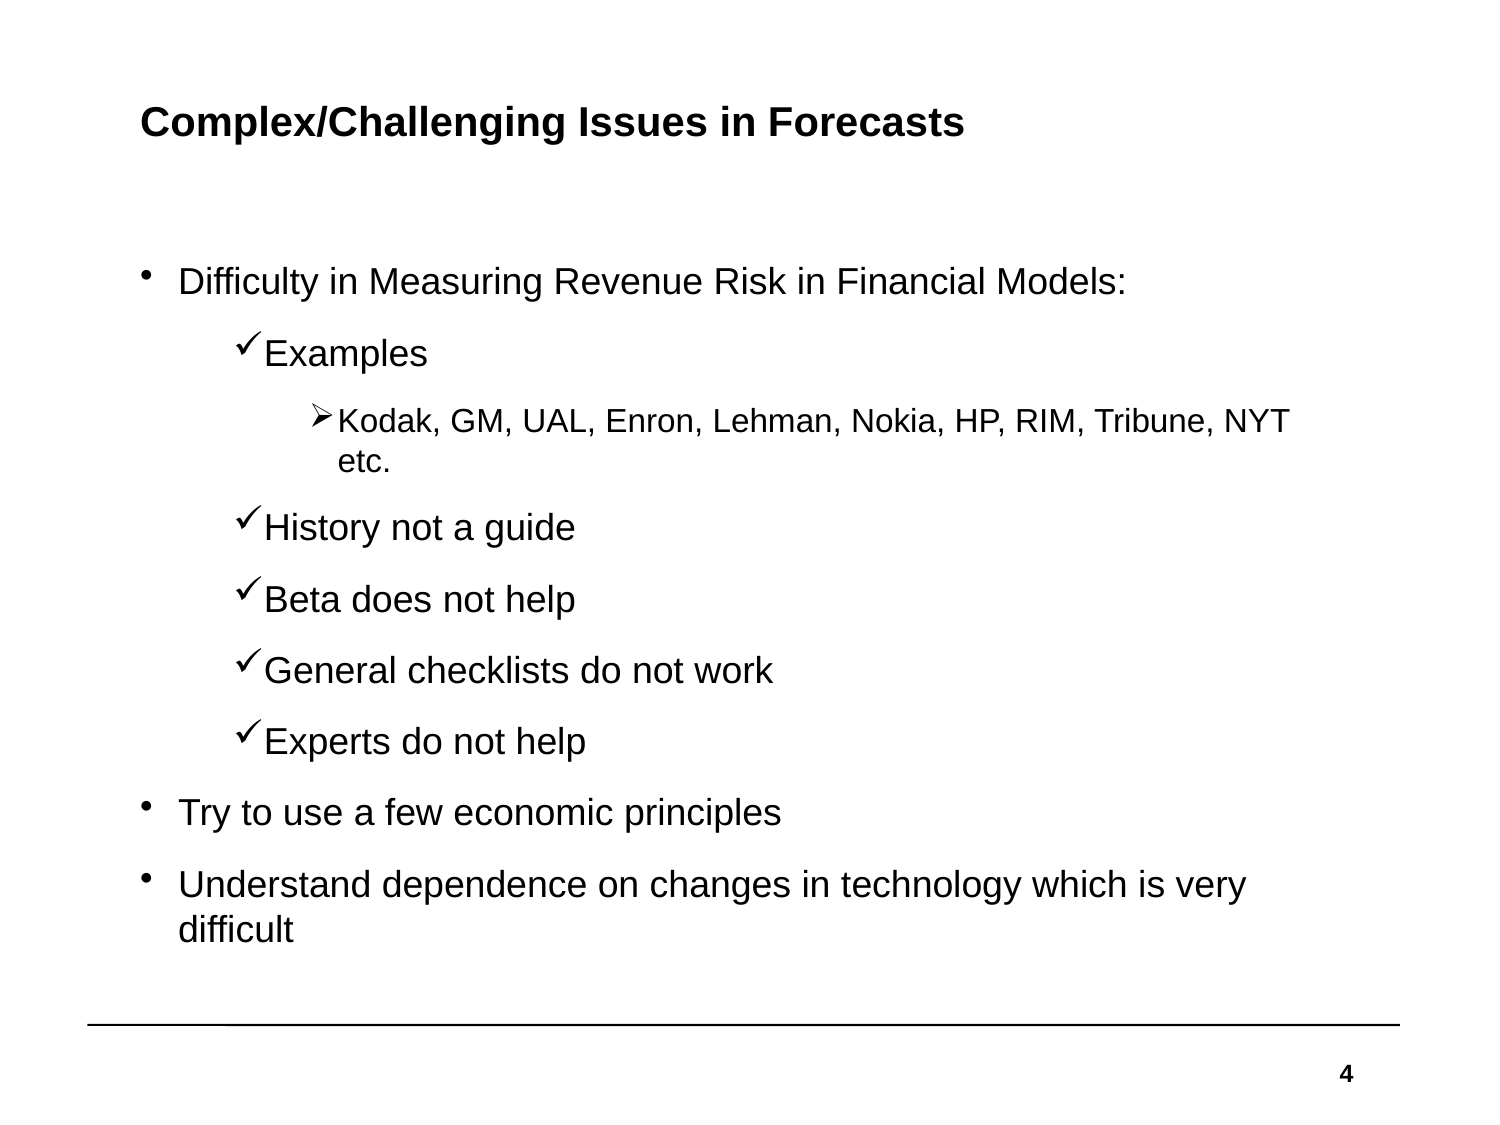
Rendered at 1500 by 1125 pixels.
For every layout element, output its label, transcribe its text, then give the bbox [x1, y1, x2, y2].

list Difficulty in Measuring Revenue Risk in Financial Models: Examples Kodak, GM, UAL, Enron, Lehman, Nokia, HP, RIM, Tribune, NYT etc. History not a guide Beta does not help General checklists do not work Experts do not help Try to use a few economic principles Understand dependence on changes in technology which is very difficult [125, 249, 1363, 988]
title Complex/Challenging Issues in Forecasts [125, 87, 1375, 225]
